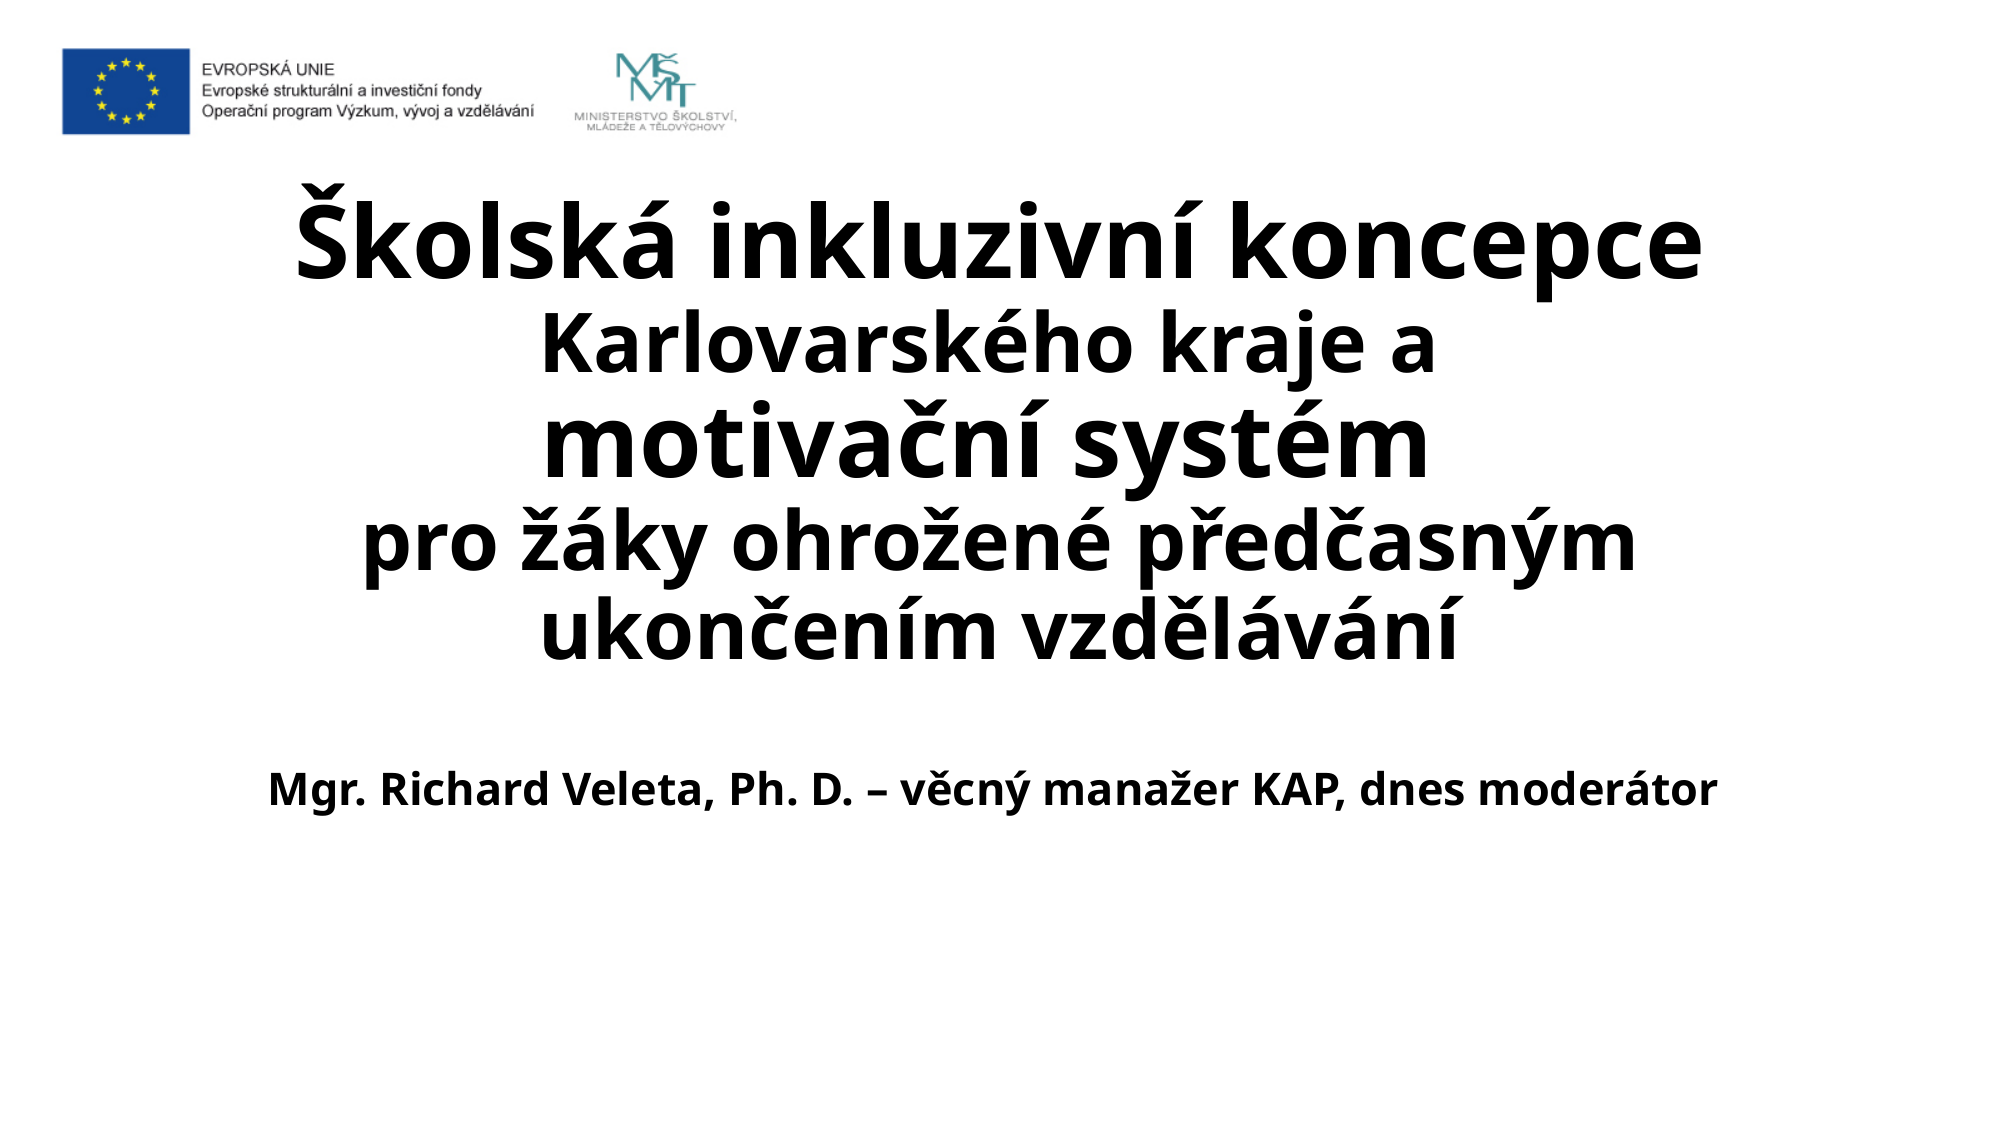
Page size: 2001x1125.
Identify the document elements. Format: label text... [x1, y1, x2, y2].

picture [17, 7, 774, 177]
title Školská inkluzivní koncepce Karlovarského kraje a motivační systém pro žáky ohrožené předčasným ukončením vzdělávání Mgr. Richard Veleta, Ph. D. – věcný manažer KAP, dnes moderátor [249, 184, 1750, 977]
